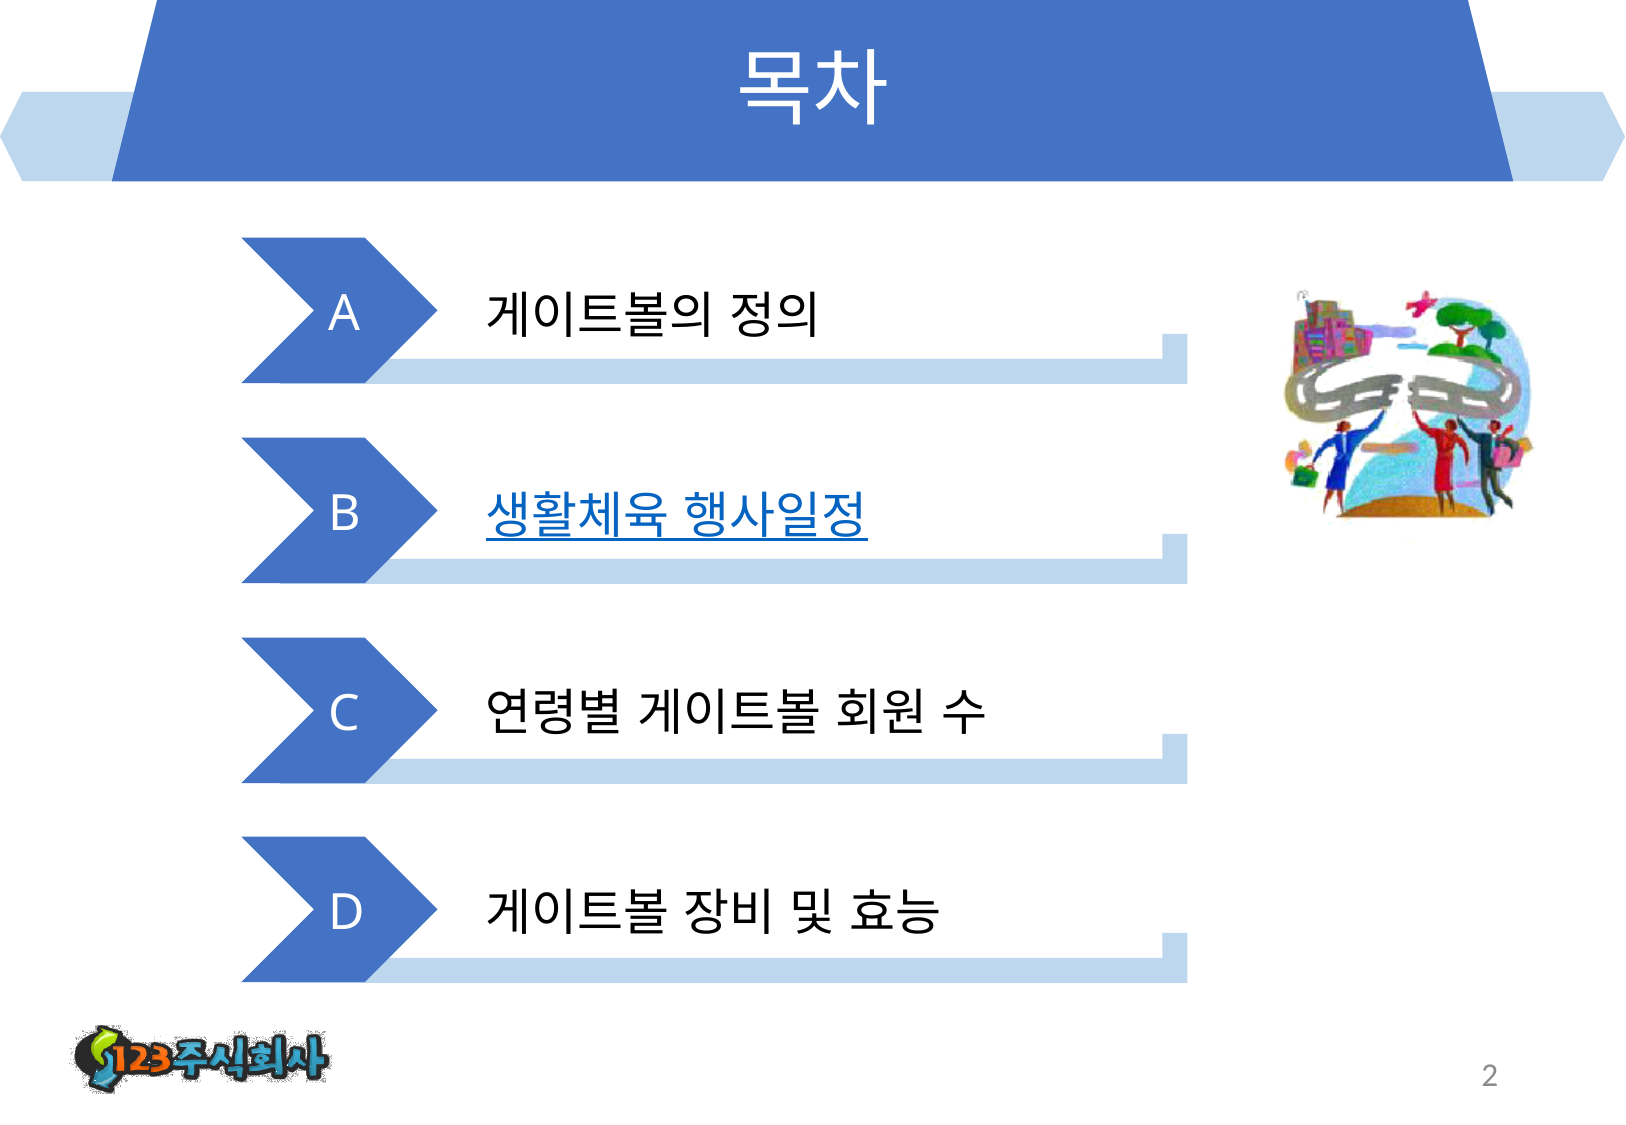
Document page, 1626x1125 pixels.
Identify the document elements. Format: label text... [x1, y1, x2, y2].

text_box [366, 333, 1188, 385]
text_box A [238, 236, 440, 385]
text_box C [238, 636, 440, 785]
text_box 게이트볼 장비 및 효능 [470, 873, 1148, 948]
text_box 생활체육 행사일정 [470, 476, 1148, 564]
picture [62, 1013, 340, 1103]
slide_number 2 [1147, 1042, 1514, 1103]
text_box [366, 533, 1188, 585]
text_box 게이트볼의 정의 [470, 275, 1148, 351]
text_box D [238, 835, 440, 984]
text_box 연령별 게이트볼 회원 수 [470, 673, 1148, 748]
title 목차 [0, 3, 1625, 182]
text_box [366, 932, 1188, 984]
picture [1230, 250, 1571, 543]
text_box B [238, 436, 440, 585]
text_box [366, 733, 1188, 785]
